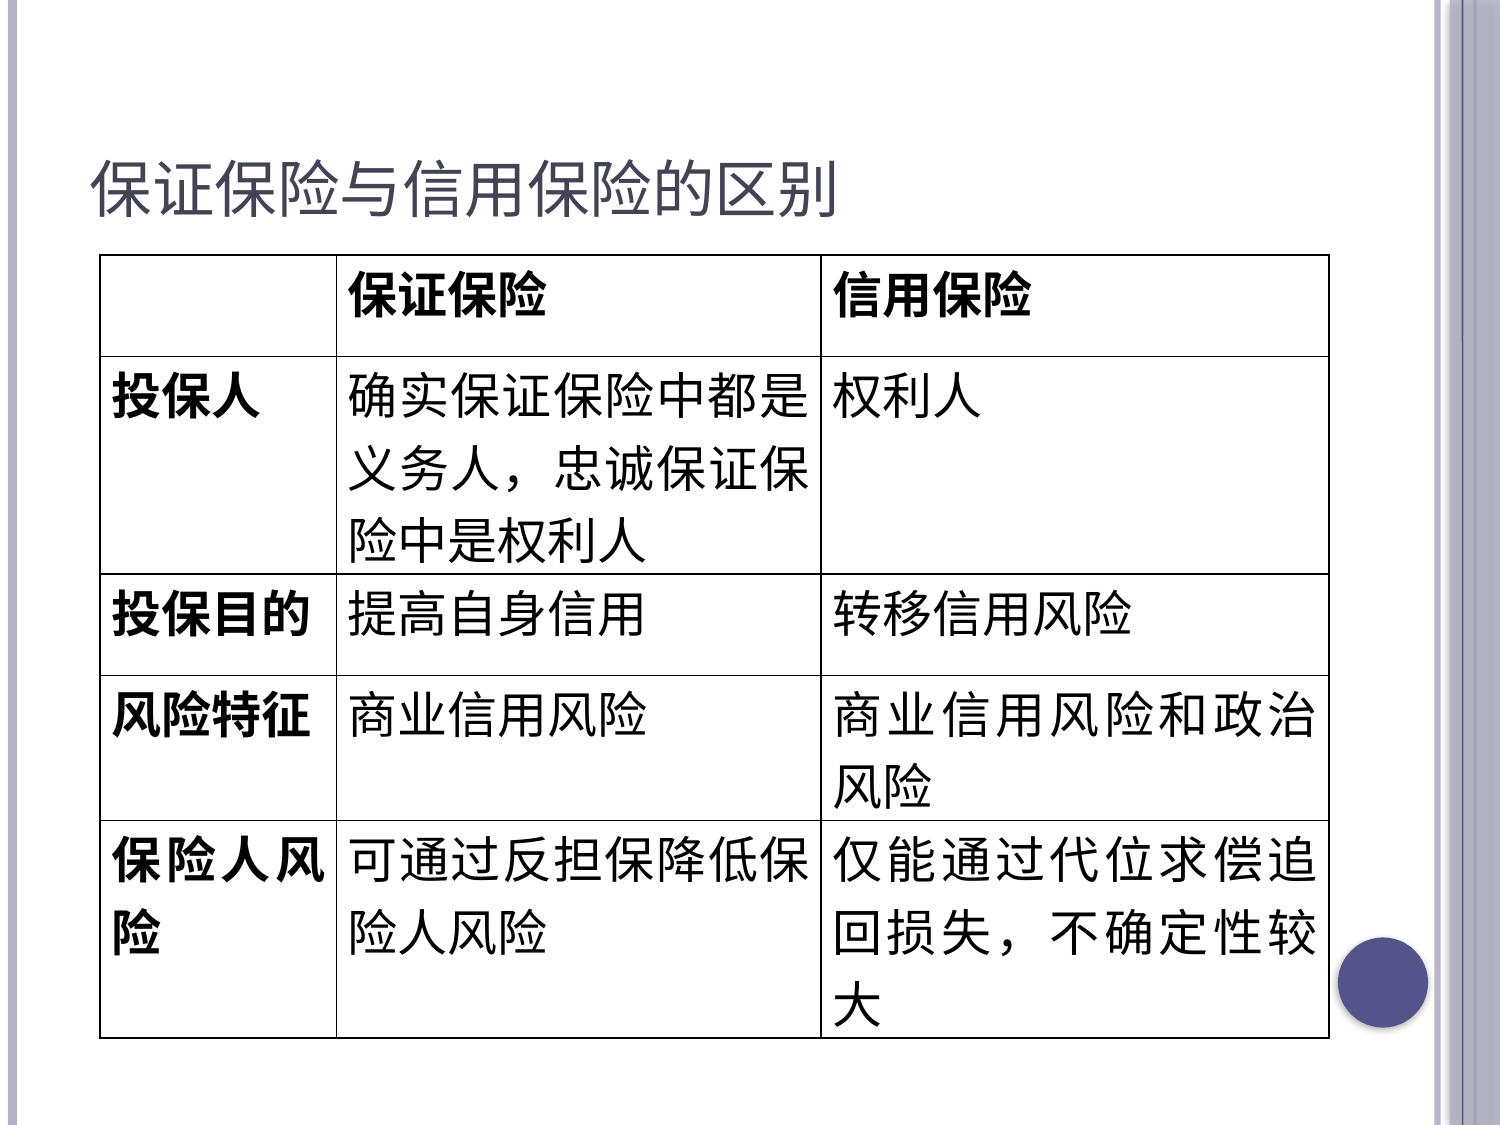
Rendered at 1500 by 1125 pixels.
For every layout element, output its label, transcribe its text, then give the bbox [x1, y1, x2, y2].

table_cell 商业信用风险 [337, 676, 820, 820]
table_header 信用保险 [822, 256, 1328, 356]
table_cell 可通过反担保降低保险人风险 [337, 821, 820, 1037]
title 保证保险与信用保险的区别 [75, 45, 1300, 233]
table_header [101, 256, 336, 356]
table_header 保证保险 [337, 256, 820, 356]
table_cell 风险特征 [101, 676, 336, 820]
table_cell 转移信用风险 [822, 575, 1328, 675]
table_cell 仅能通过代位求偿追回损失，不确定性较大 [822, 821, 1328, 1037]
table_cell 提高自身信用 [337, 575, 820, 675]
table_cell 权利人 [822, 357, 1328, 573]
table_cell 投保人 [101, 357, 336, 573]
table_cell 确实保证保险中都是义务人，忠诚保证保险中是权利人 [337, 357, 820, 573]
table_cell 保险人风险 [101, 821, 336, 1037]
table_cell 商业信用风险和政治风险 [822, 676, 1328, 820]
table_cell 投保目的 [101, 575, 336, 675]
